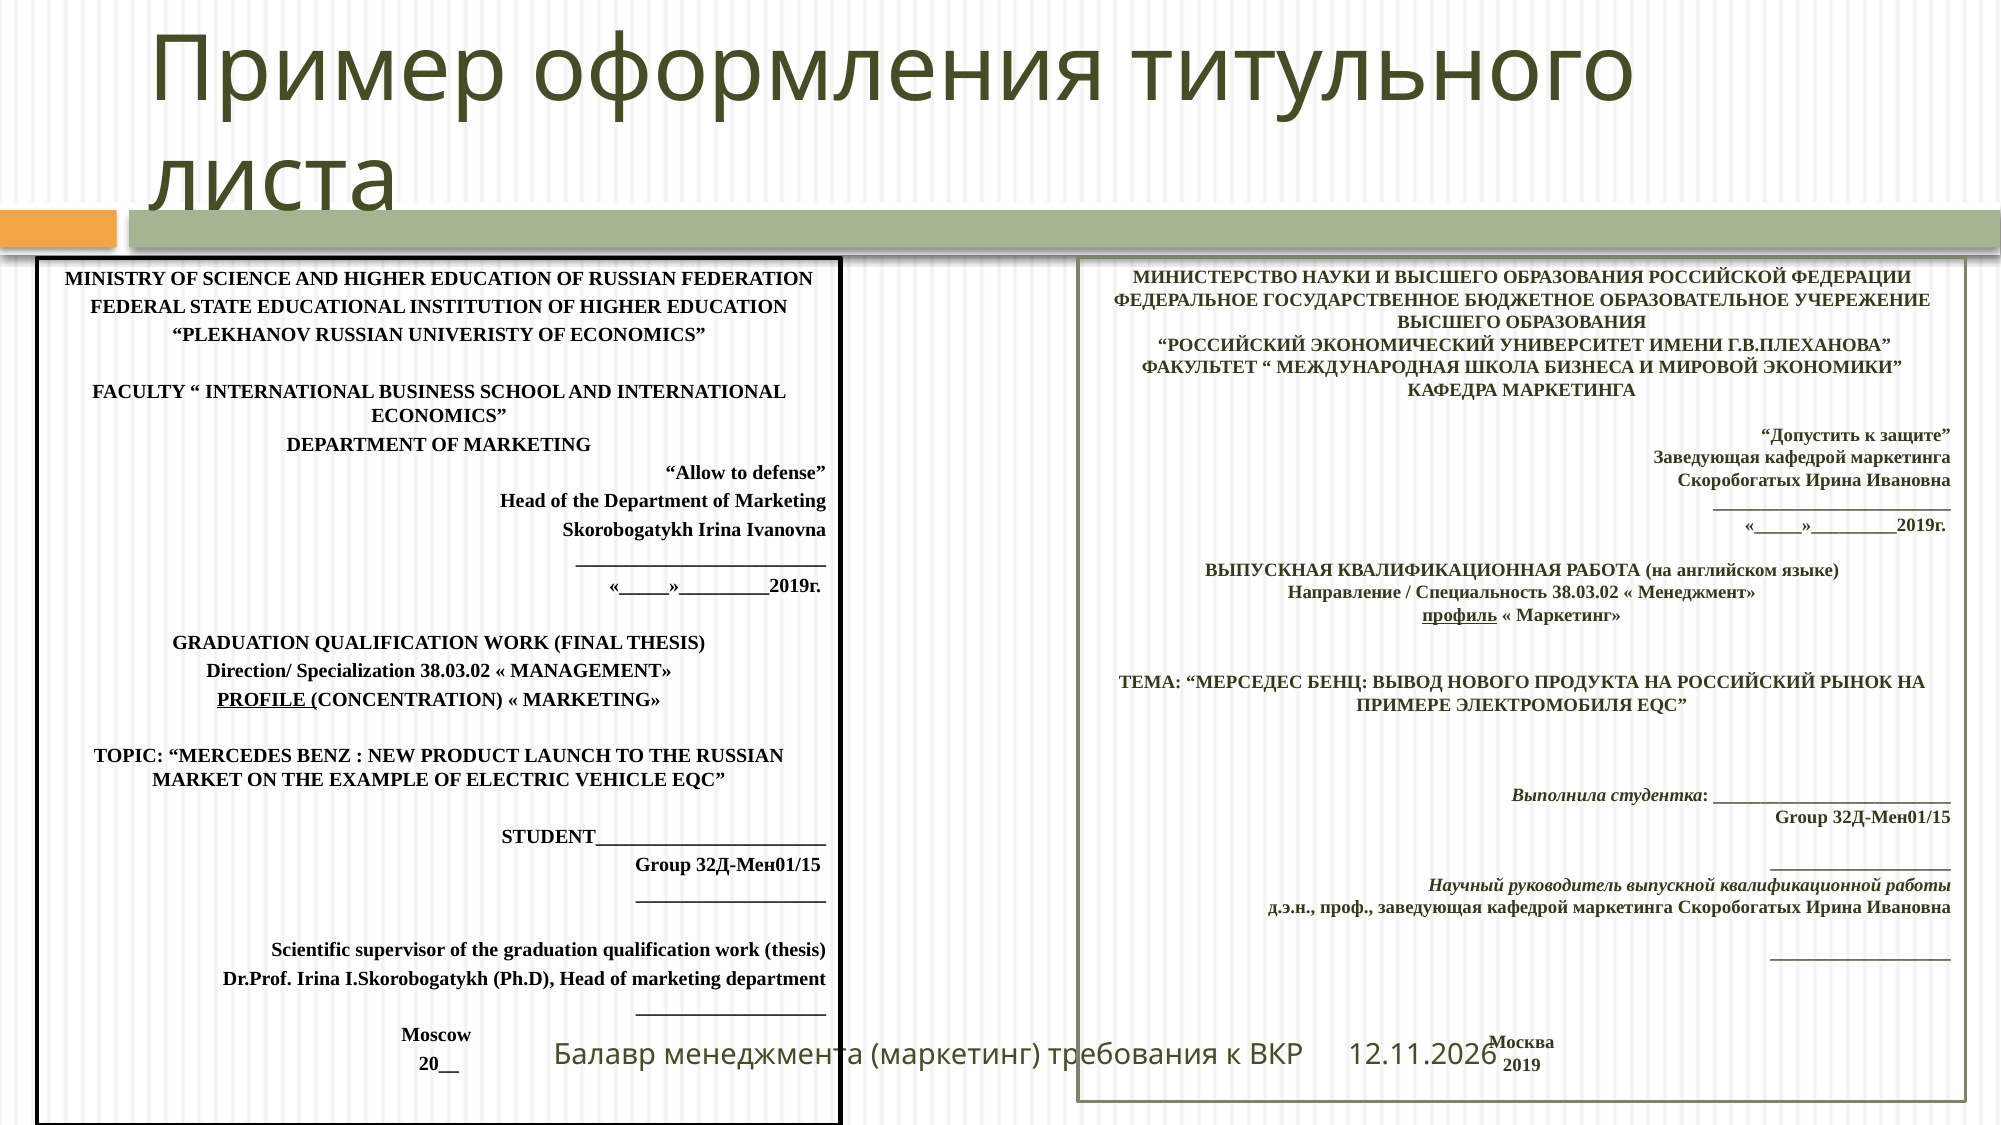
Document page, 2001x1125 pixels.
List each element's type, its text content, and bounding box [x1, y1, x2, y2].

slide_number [1333, 1025, 1917, 1085]
list MINISTRY OF SCIENCE AND HIGHER EDUCATION OF RUSSIAN FEDERATION FEDERAL STATE EDUCATIONAL INSTITUTION OF HIGHER EDUCATION “PLEKHANOV RUSSIAN UNIVERISTY OF ECONOMICS” FACULTY “ INTERNATIONAL BUSINESS SCHOOL AND INTERNATIONAL ECONOMICS” DEPARTMENT OF MARKETING “Allow to defense” Head of the Department of Marketing Skorobogatykh Irina Ivanovna _________________________ «_____»_________2019г. GRADUATION QUALIFICATION WORK (FINAL THESIS) Direction/ Specialization 38.03.02 « MANAGEMENT» PROFILE (CONCENTRATION) « MARKETING» TOPIC: “MERCEDES BENZ : NEW PRODUCT LAUNCH TO THE RUSSIAN MARKET ON THE EXAMPLE OF ELECTRIC VEHICLE EQC” STUDENT_______________________ Group 32Д-Мен01/15 ___________________ Scientific supervisor of the graduation qualification work (thesis) Dr.Prof. Irina I.Skorobogatykh (Ph.D), Head of marketing department ___________________ Moscow 20__ [37, 257, 841, 1125]
text_box МИНИСТЕРСТВО НАУКИ И ВЫСШЕГО ОБРАЗОВАНИЯ РОССИЙСКОЙ ФЕДЕРАЦИИ ФЕДЕРАЛЬНОЕ ГОСУДАРСТВЕННОЕ БЮДЖЕТНОЕ ОБРАЗОВАТЕЛЬНОЕ УЧЕРЕЖЕНИЕ ВЫСШЕГО ОБРАЗОВАНИЯ “РОССИЙСКИЙ ЭКОНОМИЧЕСКИЙ УНИВЕРСИТЕТ ИМЕНИ Г.В.ПЛЕХАНОВА” ФАКУЛЬТЕТ “ МЕЖДУНАРОДНАЯ ШКОЛА БИЗНЕСА И МИРОВОЙ ЭКОНОМИКИ” КАФЕДРА МАРКЕТИНГА “Допустить к защите” Заведующая кафедрой маркетинга Скоробогатых Ирина Ивановна _________________________ «_____»_________2019г. ВЫПУСКНАЯ КВАЛИФИКАЦИОННАЯ РАБОТА (на английском языке) Направление / Специальность 38.03.02 « Менеджмент» профиль « Маркетинг» TЕМА: “МЕРСЕДЕС БЕНЦ: ВЫВОД НОВОГО ПРОДУКТА НА РОССИЙСКИЙ РЫНОК НА ПРИМЕРЕ ЭЛЕКТРОМОБИЛЯ EQC” Выполнила студентка: _________________________ Group 32Д-Мен01/15 ___________________ Научный руководитель выпускной квалификационной работы д.э.н., проф., заведующая кафедрой маркетинга Скоробогатых Ирина Ивановна ___________________ Москва 2019 [1076, 256, 1967, 1103]
title Пример оформления титульного листа [133, 37, 1918, 200]
footer Балавр менеджмента (маркетинг) требования к ВКР [133, 1024, 1319, 1085]
